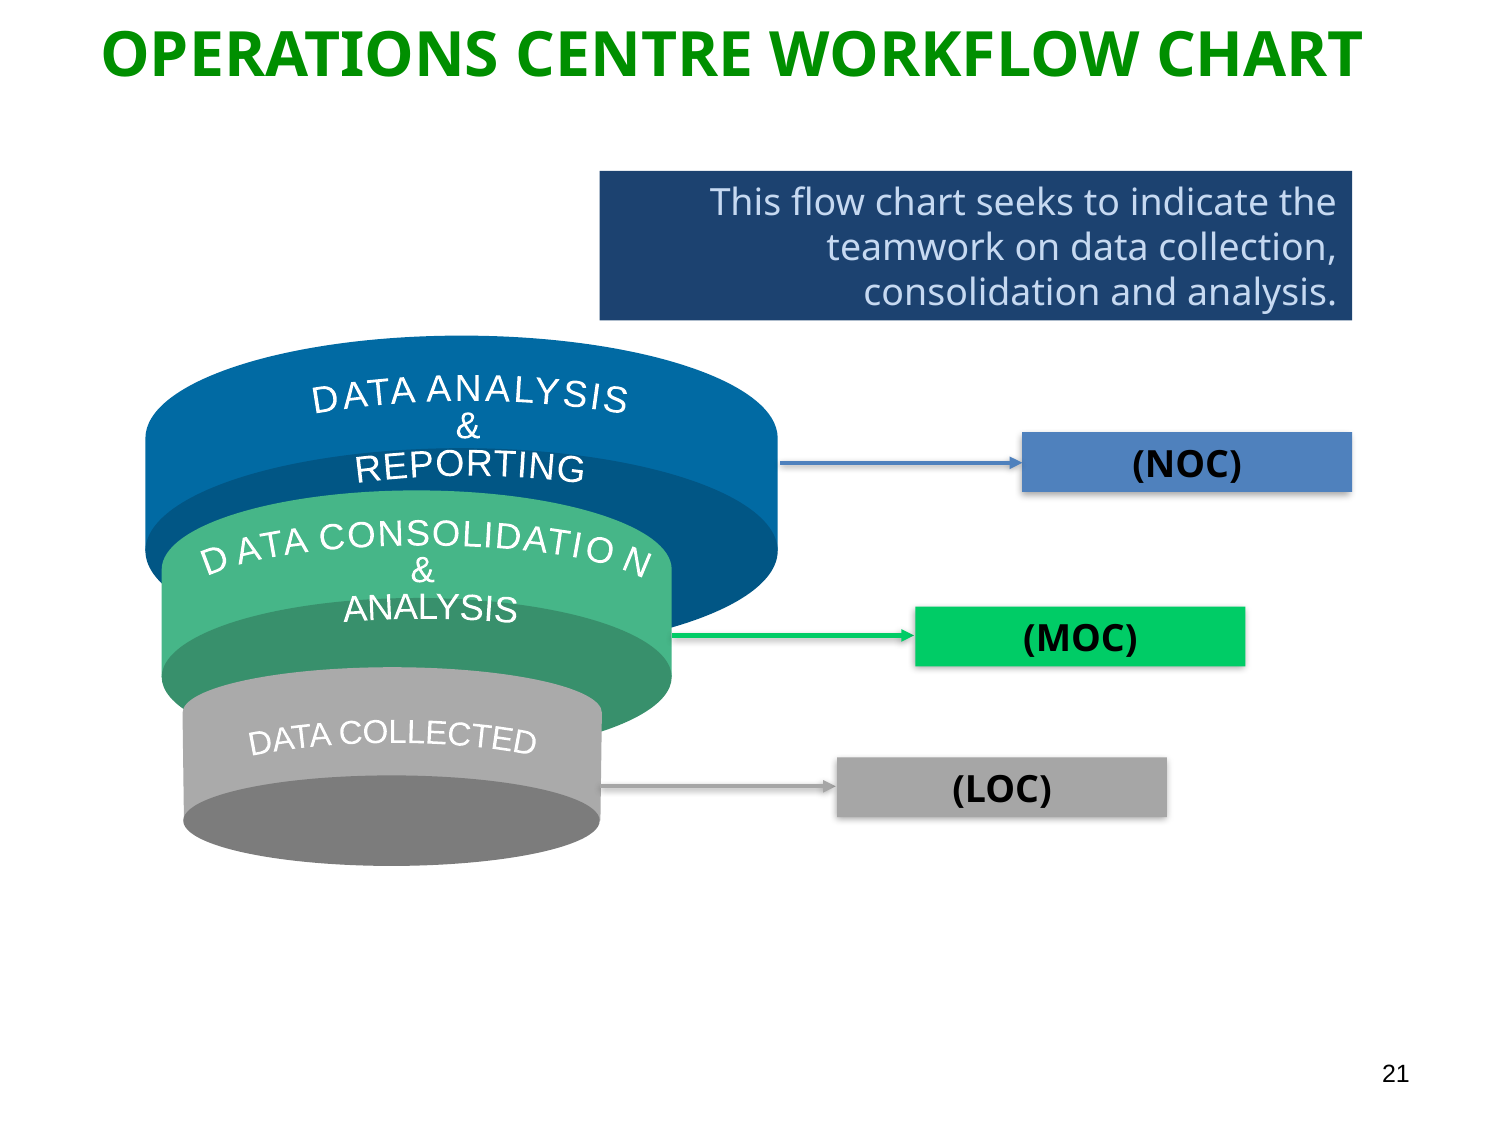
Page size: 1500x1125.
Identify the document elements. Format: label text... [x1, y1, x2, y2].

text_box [161, 490, 672, 757]
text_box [145, 335, 778, 654]
text_box OPERATIONS CENTRE WORKFLOW CHART [85, 5, 1380, 96]
text_box (NOC) [1021, 431, 1353, 493]
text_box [182, 666, 603, 867]
slide_number 21 [1074, 1042, 1425, 1103]
text_box (LOC) [836, 757, 1168, 818]
text_box (MOC) [915, 606, 1246, 667]
text_box This flow chart seeks to indicate the teamwork on data collection, consolidation and analysis. [599, 170, 1353, 321]
